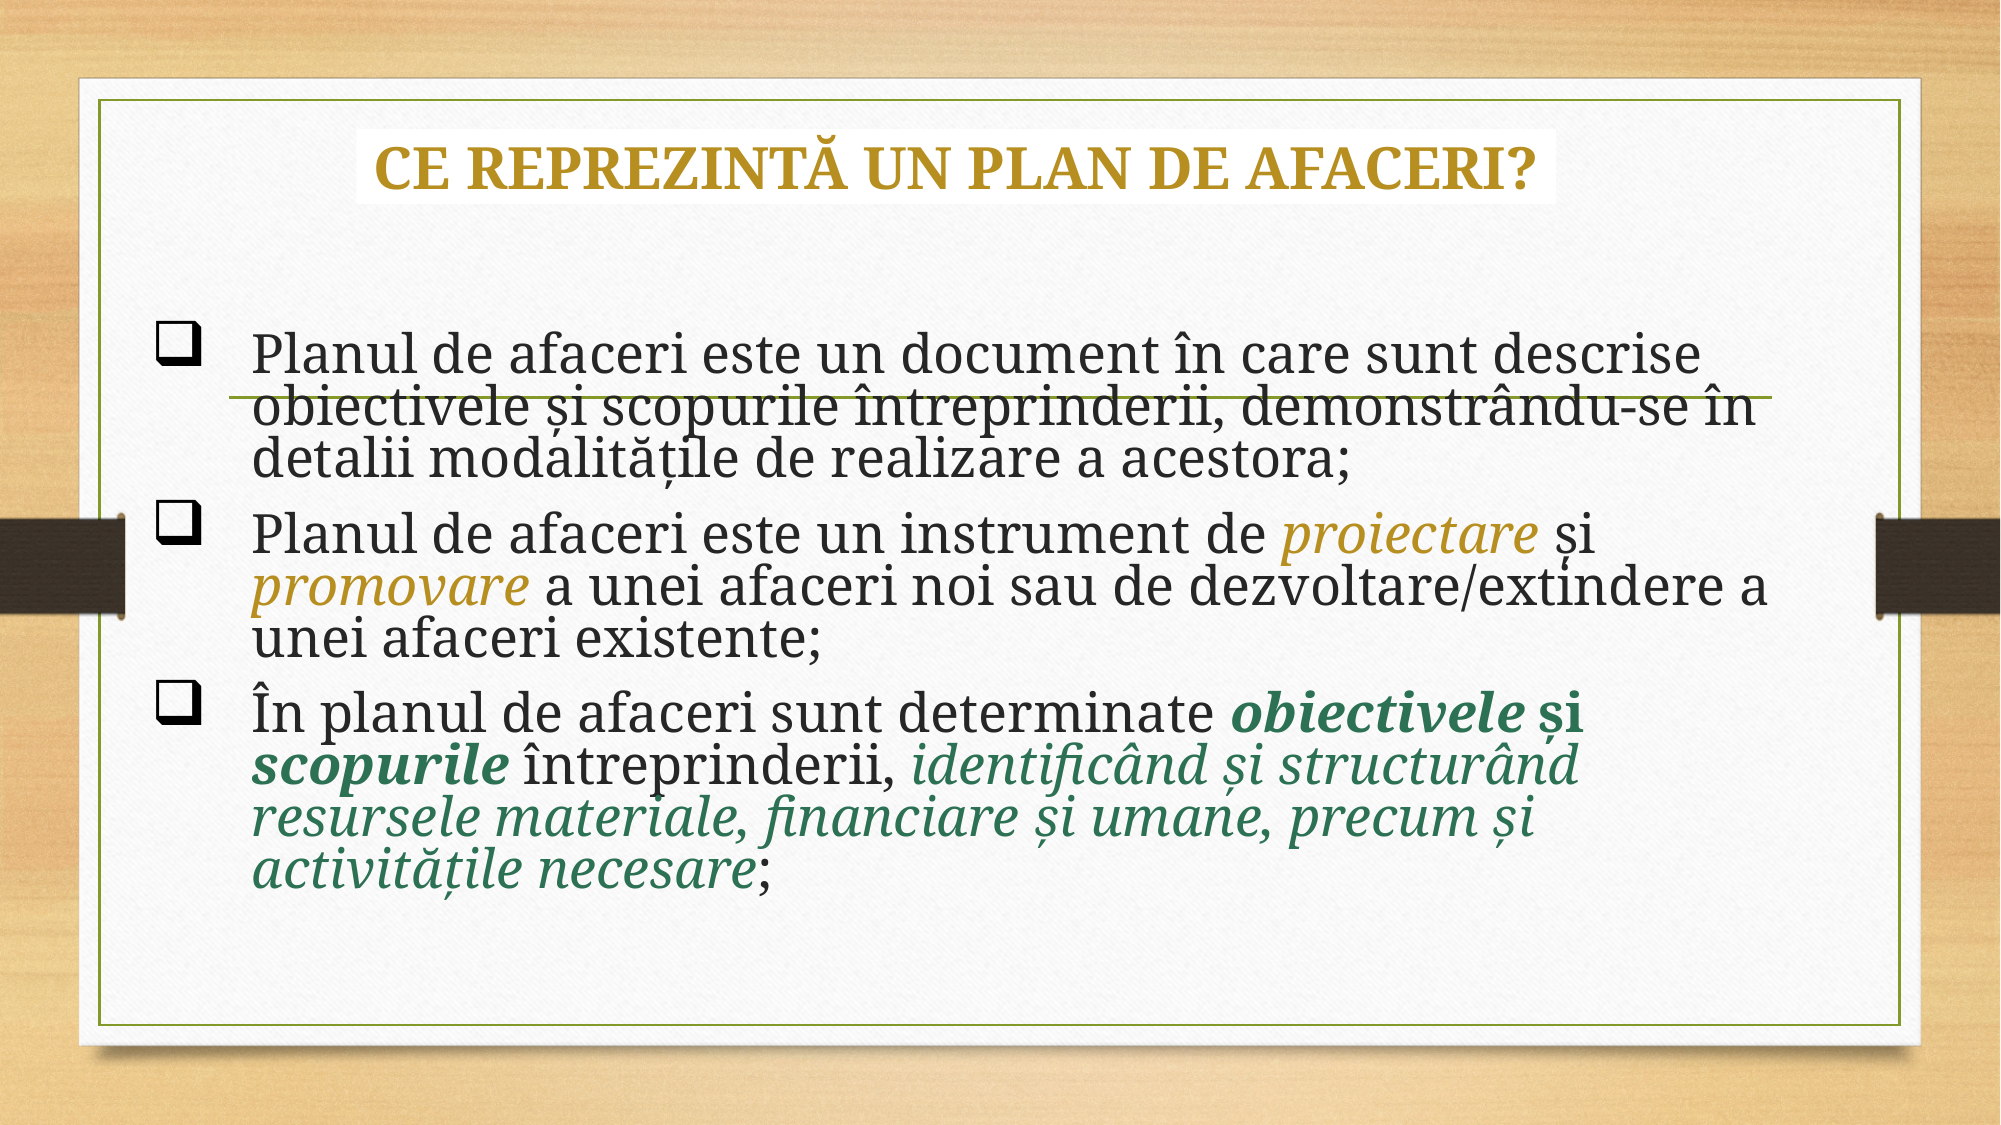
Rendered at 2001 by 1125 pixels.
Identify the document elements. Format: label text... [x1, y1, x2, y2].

list Planul de afaceri este un document în care sunt descrise obiectivele şi scopurile întreprinderii, demonstrându-se în detalii modalităţile de realizare a acestora; Planul de afaceri este un instrument de proiectare şi promovare a unei afaceri noi sau de dezvoltare/extindere a unei afaceri existente; În planul de afaceri sunt determinate obiectivele şi scopurile întreprinderii, identificând şi structurând resursele materiale, financiare şi umane, precum și activităţile necesare; [136, 324, 1834, 933]
picture [0, 0, 2001, 1125]
title CE REPREZINTĂ UN PLAN DE AFACERI? [356, 128, 1557, 205]
